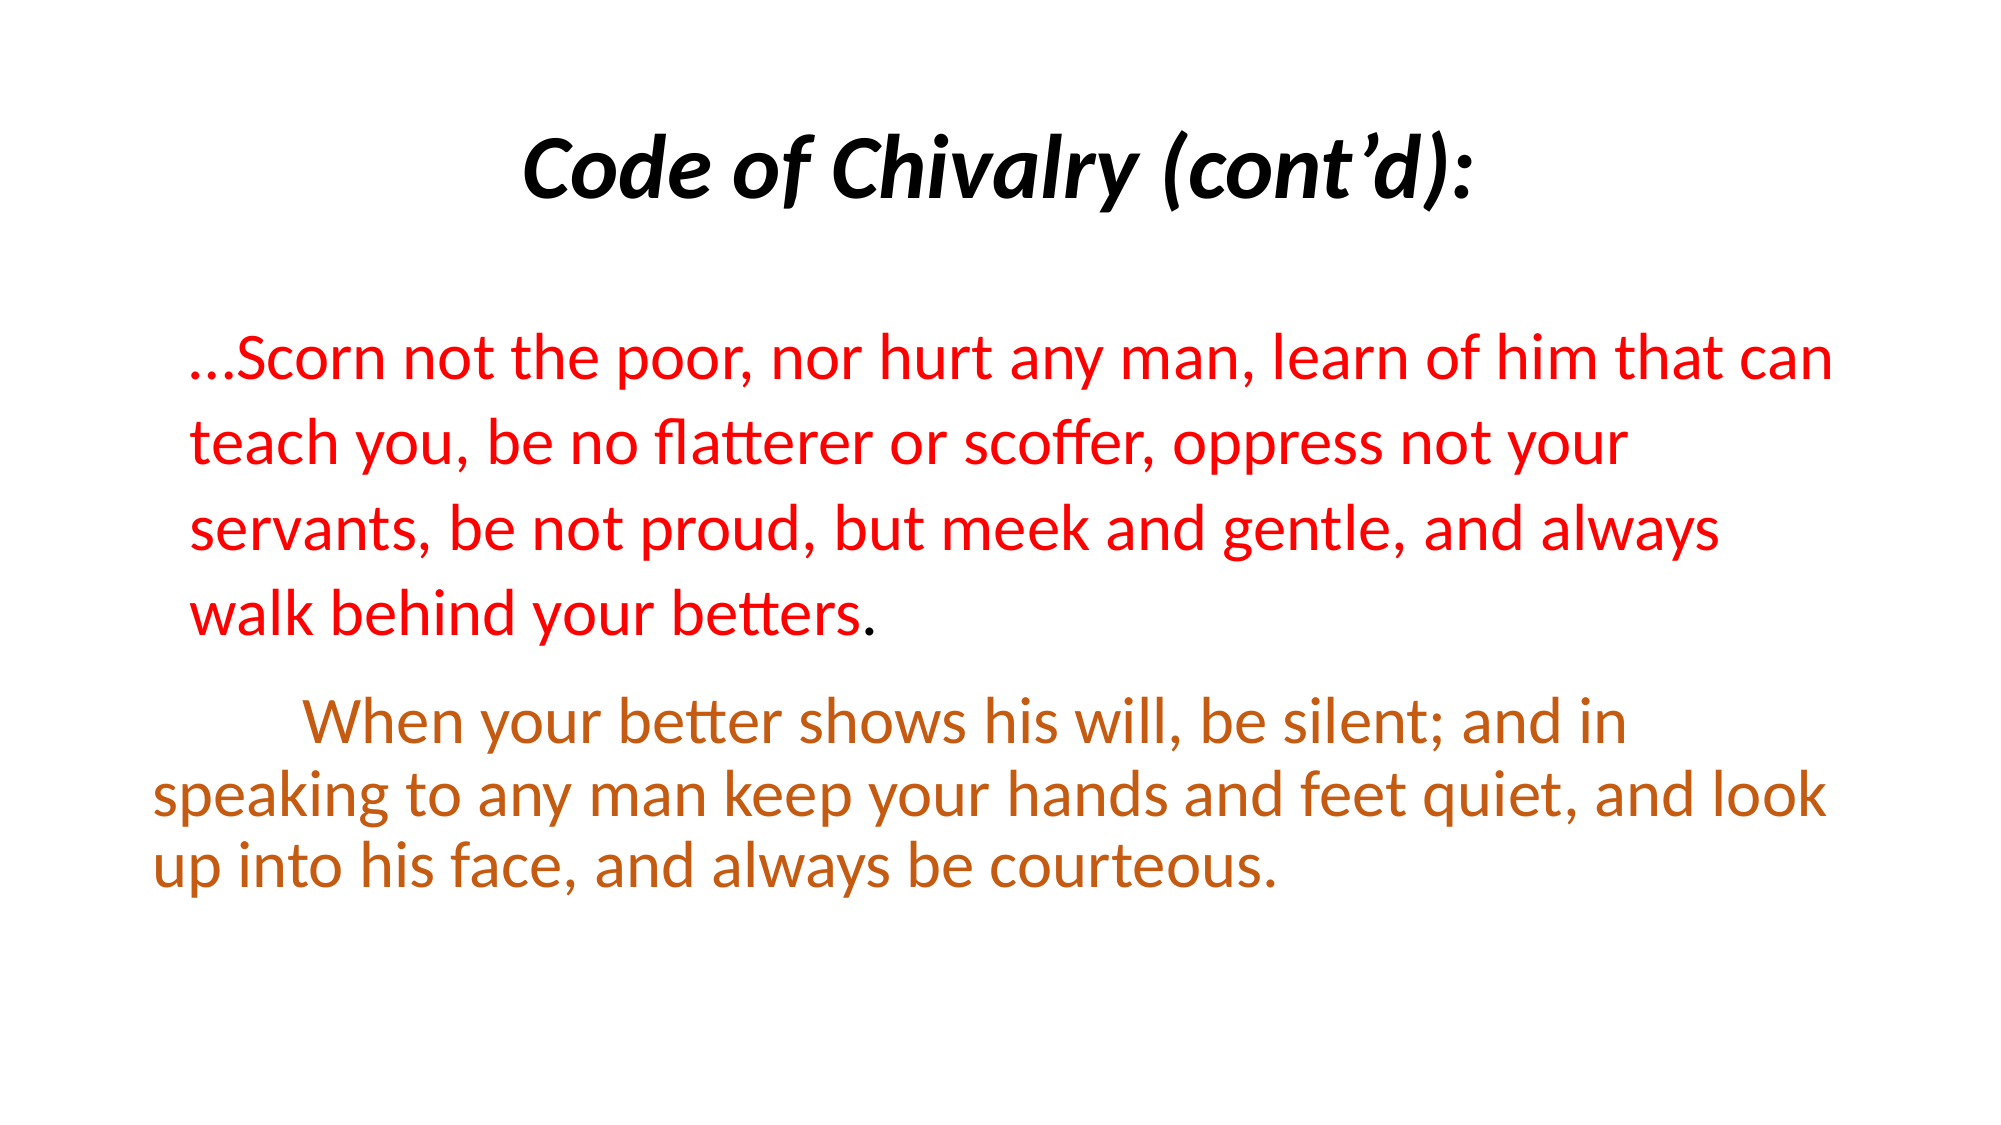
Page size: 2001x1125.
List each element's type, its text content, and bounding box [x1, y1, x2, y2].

title Code of Chivalry (cont’d): [137, 59, 1863, 278]
list …Scorn not the poor, nor hurt any man, learn of him that can teach you, be no flatterer or scoffer, oppress not your servants, be not proud, but meek and gentle, and always walk behind your betters. When your better shows his will, be silent; and in speaking to any man keep your hands and feet quiet, and look up into his face, and always be courteous. [137, 299, 1863, 1014]
